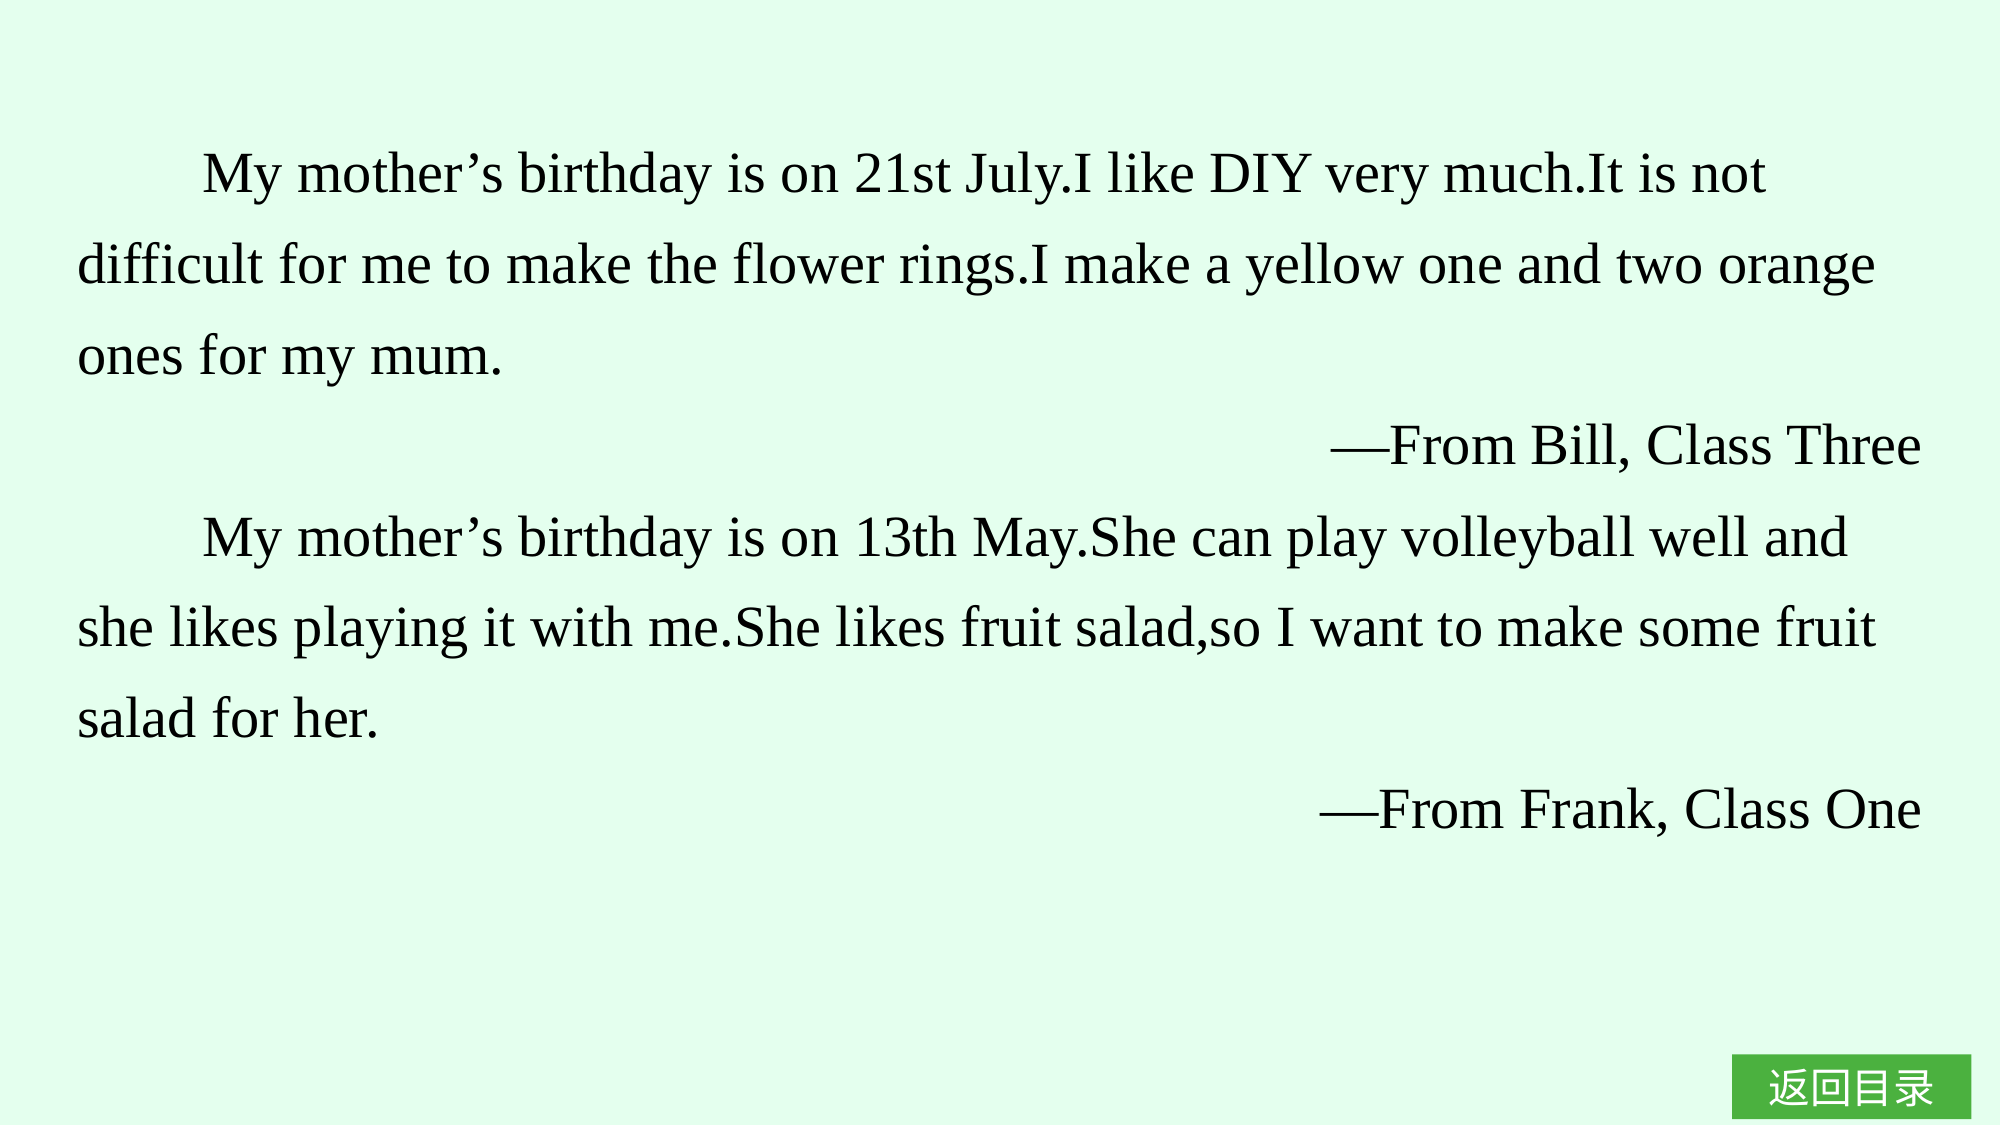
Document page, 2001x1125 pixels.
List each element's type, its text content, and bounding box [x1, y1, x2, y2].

text_box My mother’s birthday is on 21st July.I like DIY very much.It is not difficult for me to make the flower rings.I make a yellow one and two orange ones for my mum. —From Bill, Class Three My mother’s birthday is on 13th May.She can play volleyball well and she likes playing it with me.She likes fruit salad,so I want to make some fruit salad for her. —From Frank, Class One [62, 105, 1938, 848]
